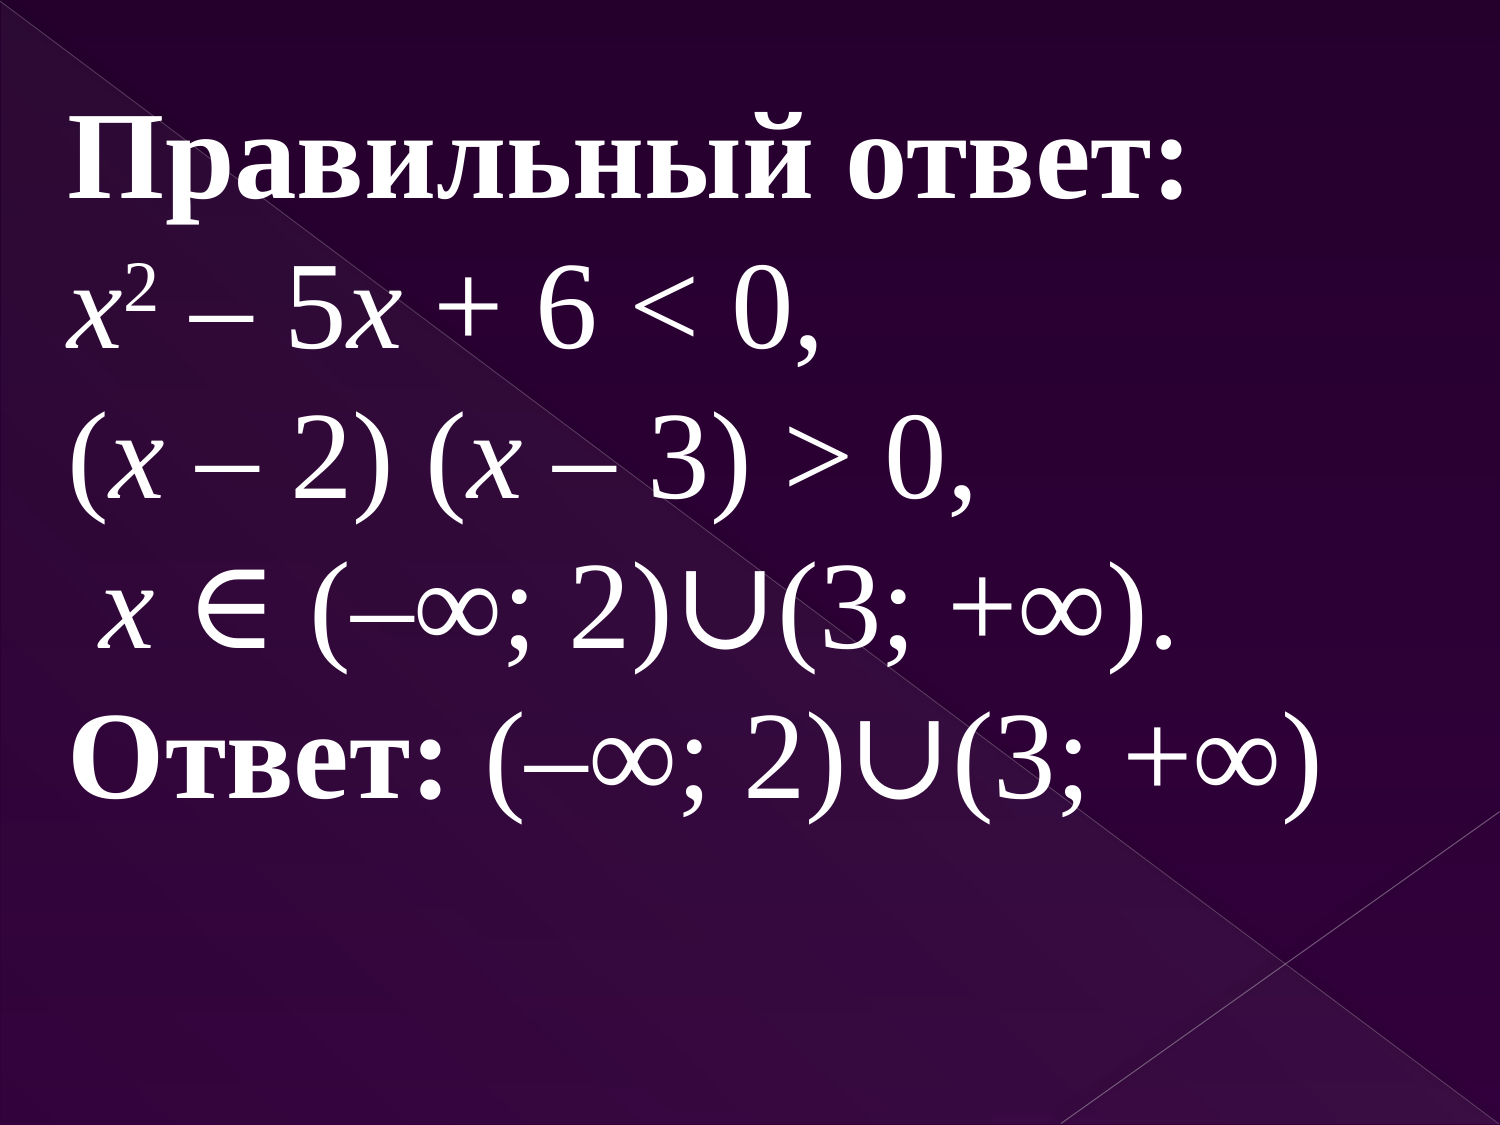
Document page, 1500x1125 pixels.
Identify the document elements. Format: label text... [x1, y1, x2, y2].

text_box Правильный ответ: х2 – 5x + 6 < 0, (x – 2) (x – 3) > 0, х ∈ (–∞; 2)∪(3; +∞). Ответ: (–∞; 2)∪(3; +∞) [53, 66, 1447, 877]
